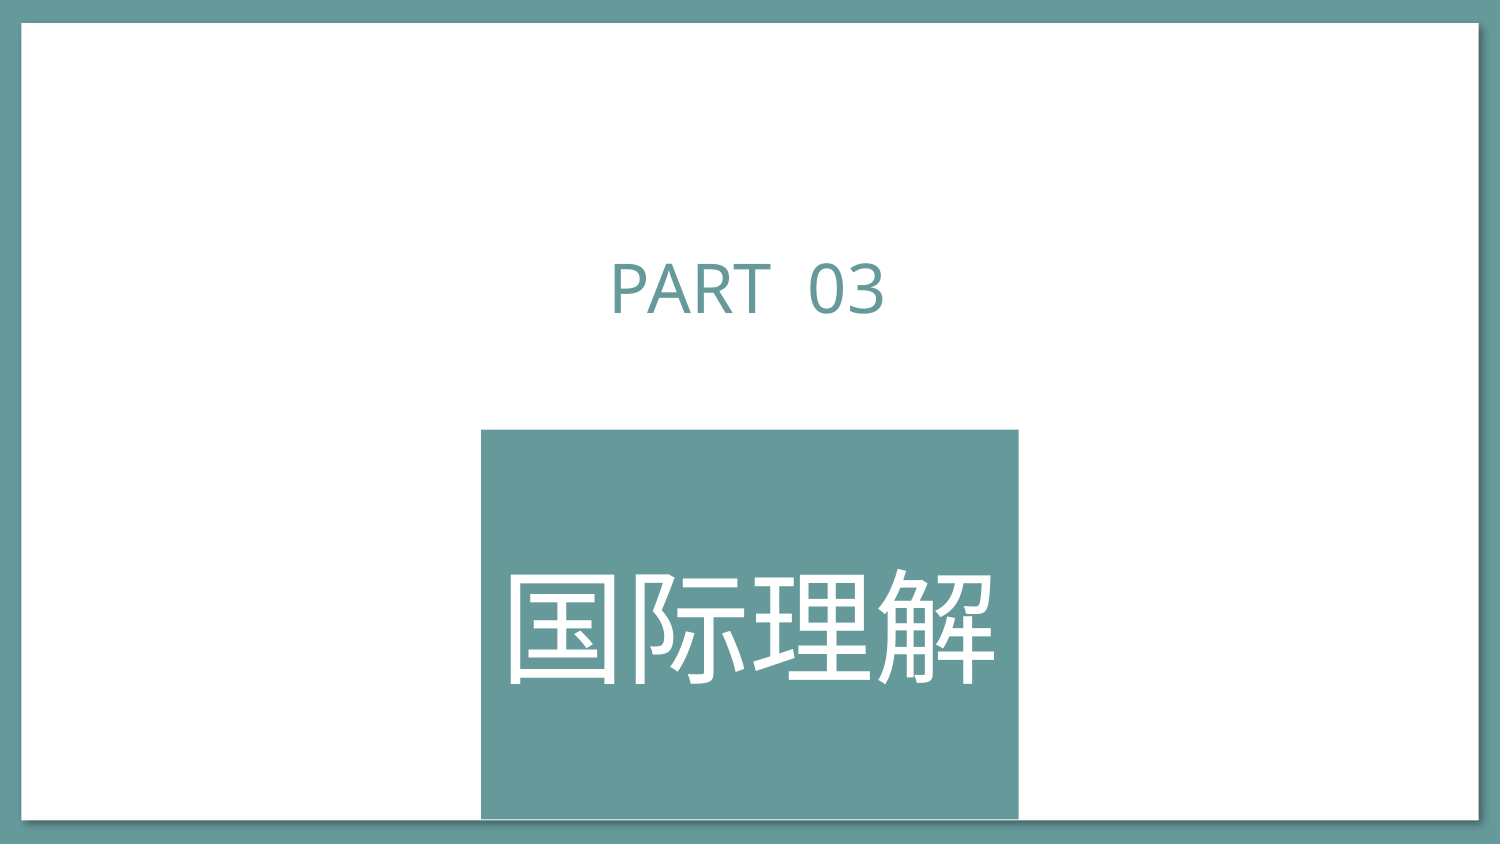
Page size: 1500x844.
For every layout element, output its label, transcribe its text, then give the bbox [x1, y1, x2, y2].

text_box 国际理解 [478, 578, 1022, 671]
text_box PART 03 [563, 237, 932, 324]
text_box [479, 671, 1021, 821]
text_box [479, 428, 1021, 578]
